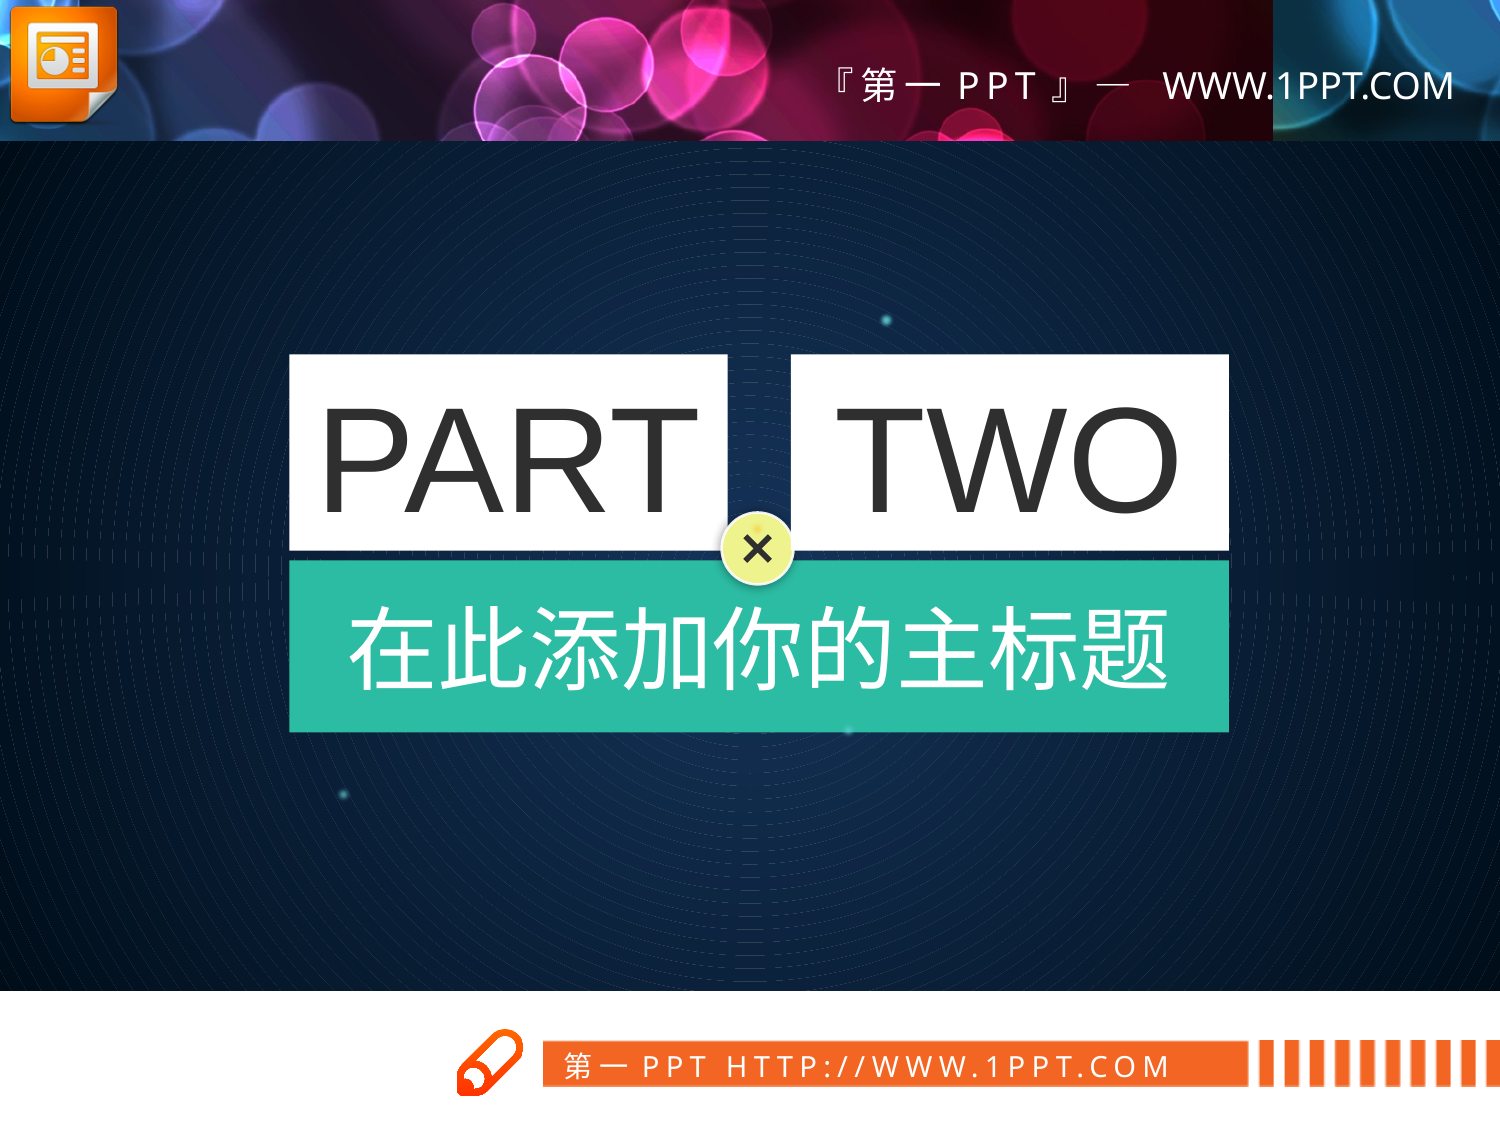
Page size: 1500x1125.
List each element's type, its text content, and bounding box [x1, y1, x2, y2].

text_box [721, 512, 794, 585]
picture [0, 0, 1500, 141]
text_box TWO [790, 354, 1229, 551]
picture [543, 1040, 1500, 1087]
text_box PART [289, 354, 728, 551]
text_box 在此添加你的主标题 [289, 560, 1229, 733]
